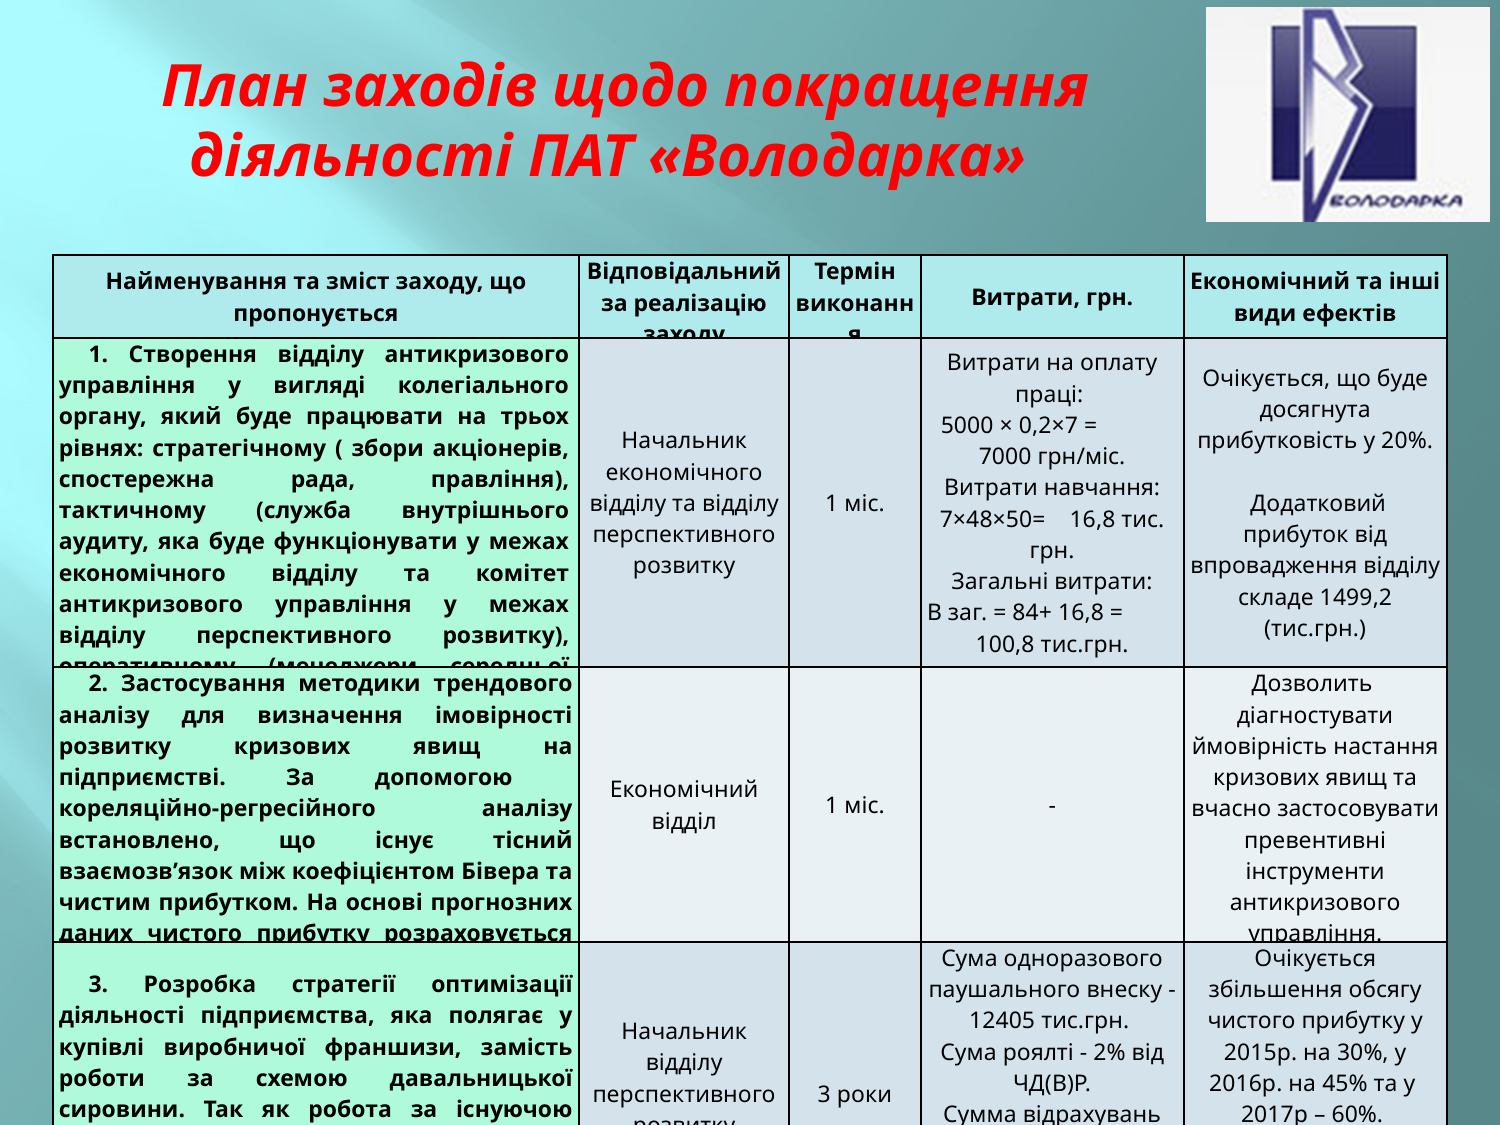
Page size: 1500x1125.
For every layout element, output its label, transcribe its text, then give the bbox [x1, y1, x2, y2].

table_cell Начальник відділу перспективного розвитку підприємства [580, 943, 788, 1125]
table_cell 3 роки [790, 943, 920, 1125]
table_cell - [922, 668, 1183, 941]
table_cell Очікується збільшення обсягу чистого прибутку у 2015р. на 30%, у 2016р. на 45% та у 2017р – 60%. Додатковий прибуток від купівлі франшизи = 22387,5 тис.грн. [1185, 943, 1446, 1125]
table_cell 1 міс. [790, 339, 920, 666]
table_cell Витрати на оплату праці: 5000 × 0,2×7 = 7000 грн/міс. Витрати навчання: 7×48×50= 16,8 тис. грн. Загальні витрати: В заг. = 84+ 16,8 = 100,8 тис.грн. [922, 339, 1183, 666]
table_cell 2. Застосування методики трендового аналізу для визначення імовірності розвитку кризових явищ на підприємстві. За допомогою кореляційно-регресійного аналізу встановлено, що існує тісний взаємозв’язок між коефіцієнтом Бівера та чистим прибутком. На основі прогнозних даних чистого прибутку розраховується прогнозне значення коефіцієнта Бівера. [54, 668, 578, 941]
table_cell 3. Розробка стратегії оптимізації діяльності підприємства, яка полягає у купівлі виробничої франшизи, замість роботи за схемою давальницької сировини. Так як робота за існуючою схемою значно зменшує доходи та ставить у велику залежність від інших підприємств. [54, 943, 578, 1125]
table_header Витрати, грн. [922, 256, 1183, 337]
table_cell Економічний відділ [580, 668, 788, 941]
table_cell Дозволить діагностувати ймовірність настання кризових явищ та вчасно застосовувати превентивні інструменти антикризового управління. [1185, 668, 1446, 941]
table_cell 1. Створення відділу антикризового управління у вигляді колегіального органу, який буде працювати на трьох рівнях: стратегічному ( збори акціонерів, спостережна рада, правління), тактичному (служба внутрішнього аудиту, яка буде функціонувати у межах економічного відділу та комітет антикризового управління у межах відділу перспективного розвитку), оперативному (менеджери середньої ланки) [54, 339, 578, 666]
table_cell Начальник економічного відділу та відділу перспективного розвитку [580, 339, 788, 666]
table_cell Сума одноразового паушального внеску -12405 тис.грн. Сума роялті - 2% від ЧД(В)Р. Сумма відрахувань централізованого рекламного фонду - 1%. Вартість франшизи = 17088,5 тис.грн. [922, 943, 1183, 1125]
table_header Термін виконання [790, 256, 920, 337]
text_box План заходів щодо покращення діяльності ПАТ «Володарка» [29, 40, 1187, 196]
table_cell Очікується, що буде досягнута прибутковість у 20%. Додатковий прибуток від впровадження відділу складе 1499,2 (тис.грн.) [1185, 339, 1446, 666]
picture [1206, 7, 1490, 222]
table_header Відповідальний за реалізацію заходу [580, 256, 788, 337]
table_cell 1 міс. [790, 668, 920, 941]
table_header Економічний та інші види ефектів [1185, 256, 1446, 337]
table_header Найменування та зміст заходу, що пропонується [54, 256, 578, 337]
